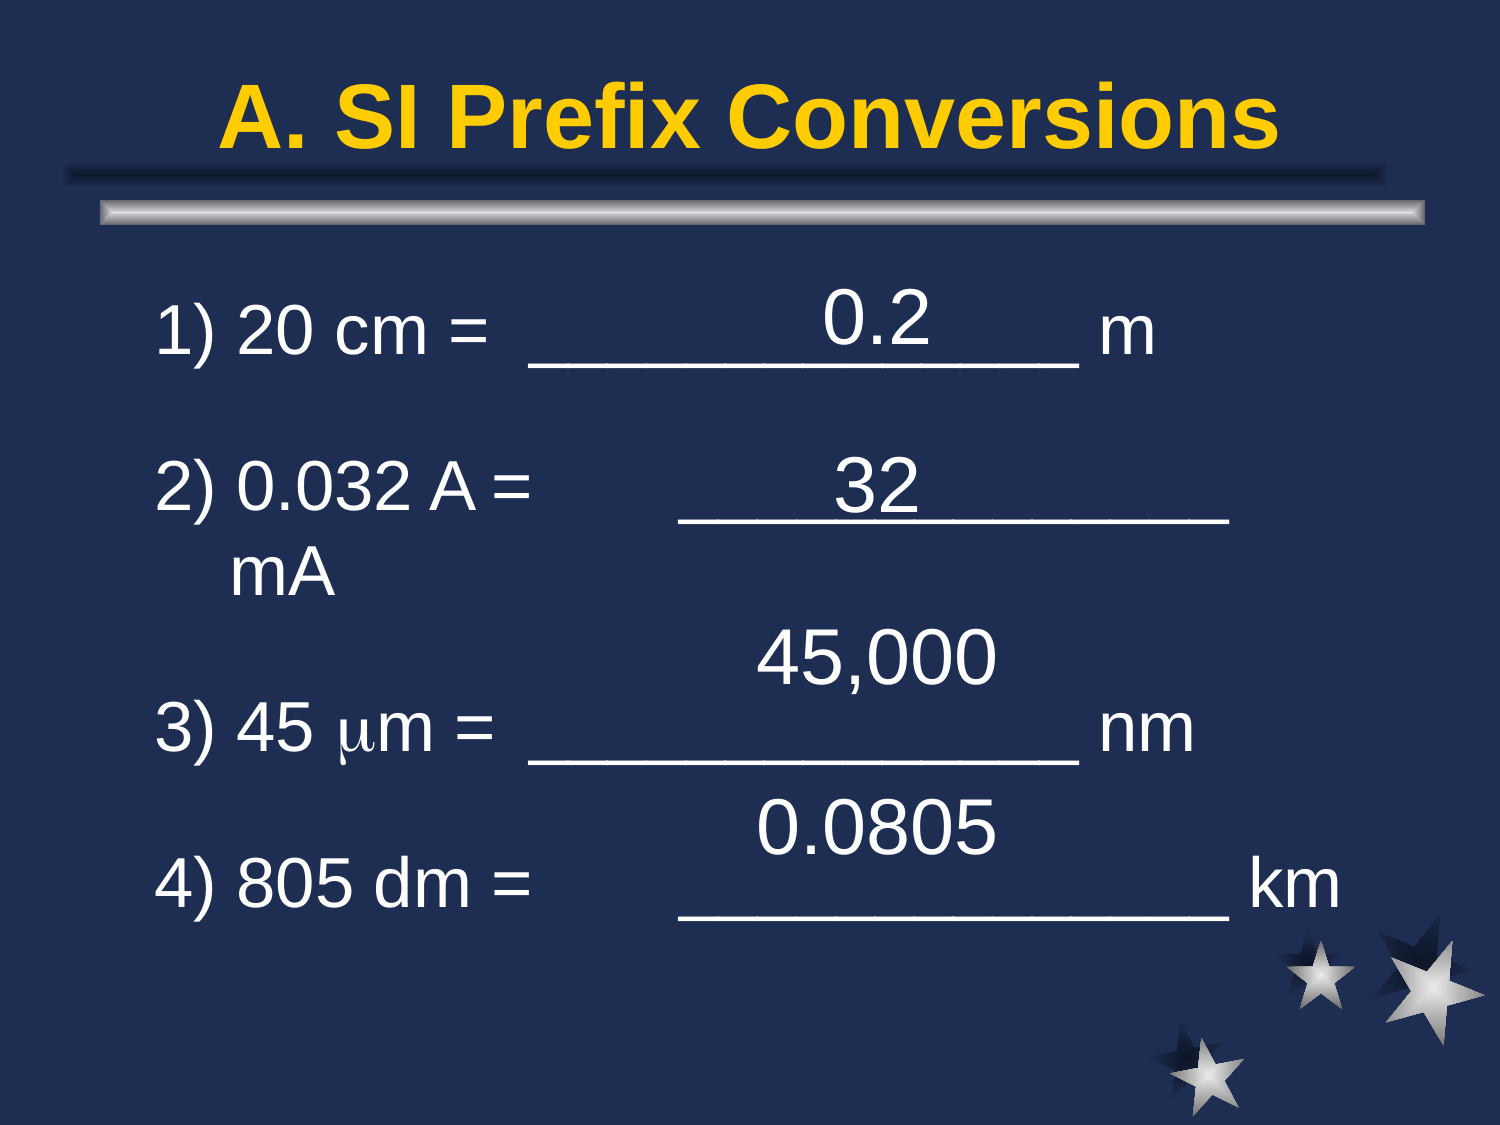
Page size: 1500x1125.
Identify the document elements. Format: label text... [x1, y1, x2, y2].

text_box 32 [603, 426, 1152, 536]
text_box 0.2 [603, 257, 1152, 368]
text_box 45,000 [603, 597, 1152, 708]
text_box 0.0805 [603, 767, 1152, 878]
list 1) 20 cm = ______________ m 2) 0.032 A = ______________ mA 3) 45 m = ______________ nm 4) 805 dm = ______________ km [139, 276, 1367, 970]
title A. SI Prefix Conversions [112, 37, 1388, 176]
